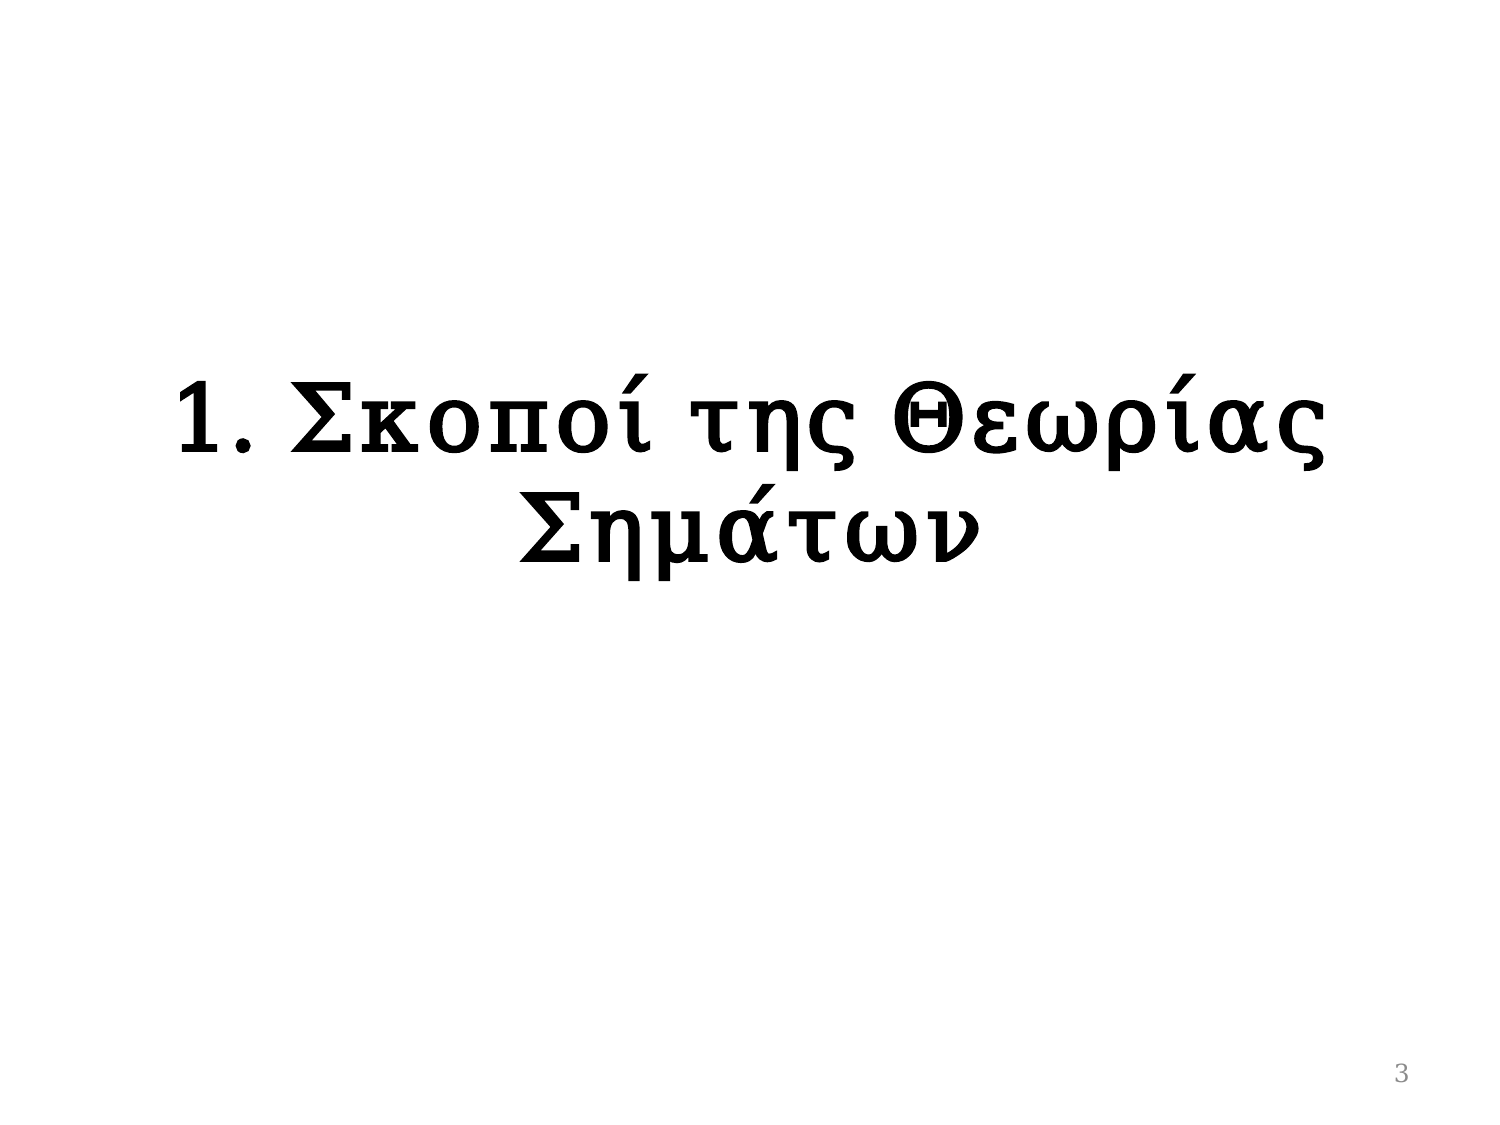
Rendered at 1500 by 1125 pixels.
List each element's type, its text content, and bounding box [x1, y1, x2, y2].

title 1. Σκοποί της Θεωρίας Σημάτων [75, 375, 1425, 563]
slide_number 3 [1074, 1042, 1425, 1103]
